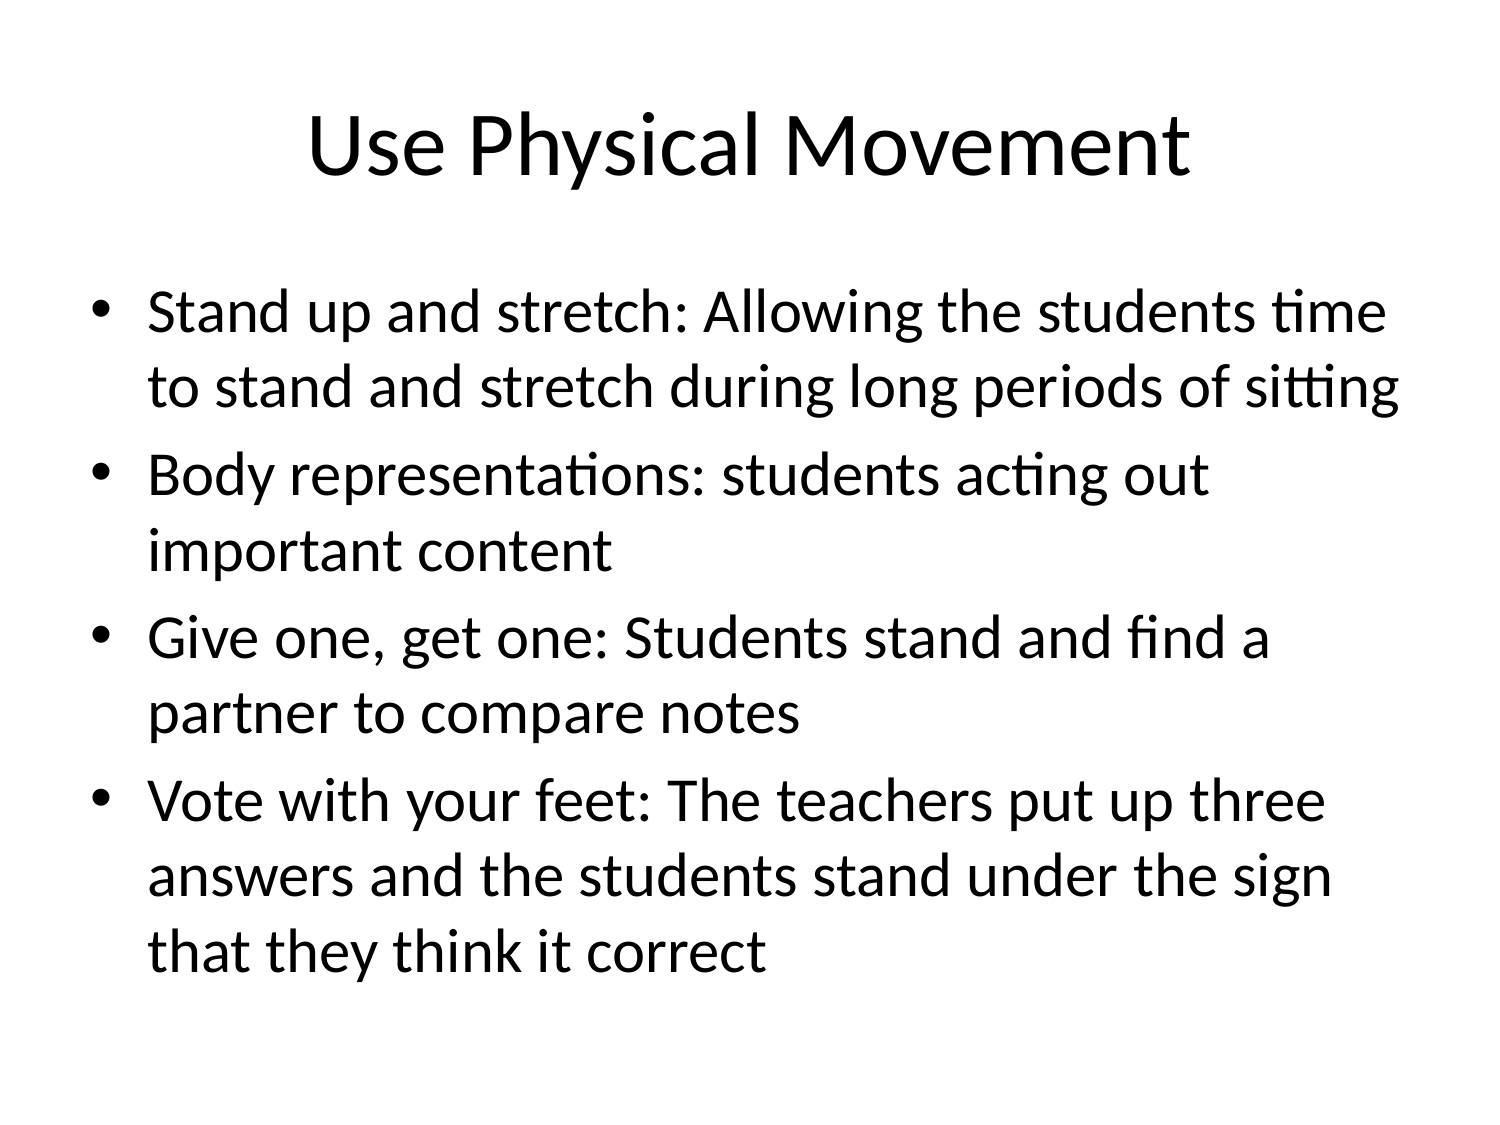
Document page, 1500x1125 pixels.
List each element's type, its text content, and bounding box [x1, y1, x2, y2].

list Stand up and stretch: Allowing the students time to stand and stretch during long periods of sitting Body representations: students acting out important content Give one, get one: Students stand and find a partner to compare notes Vote with your feet: The teachers put up three answers and the students stand under the sign that they think it correct [75, 262, 1425, 1005]
title Use Physical Movement [75, 45, 1425, 233]
